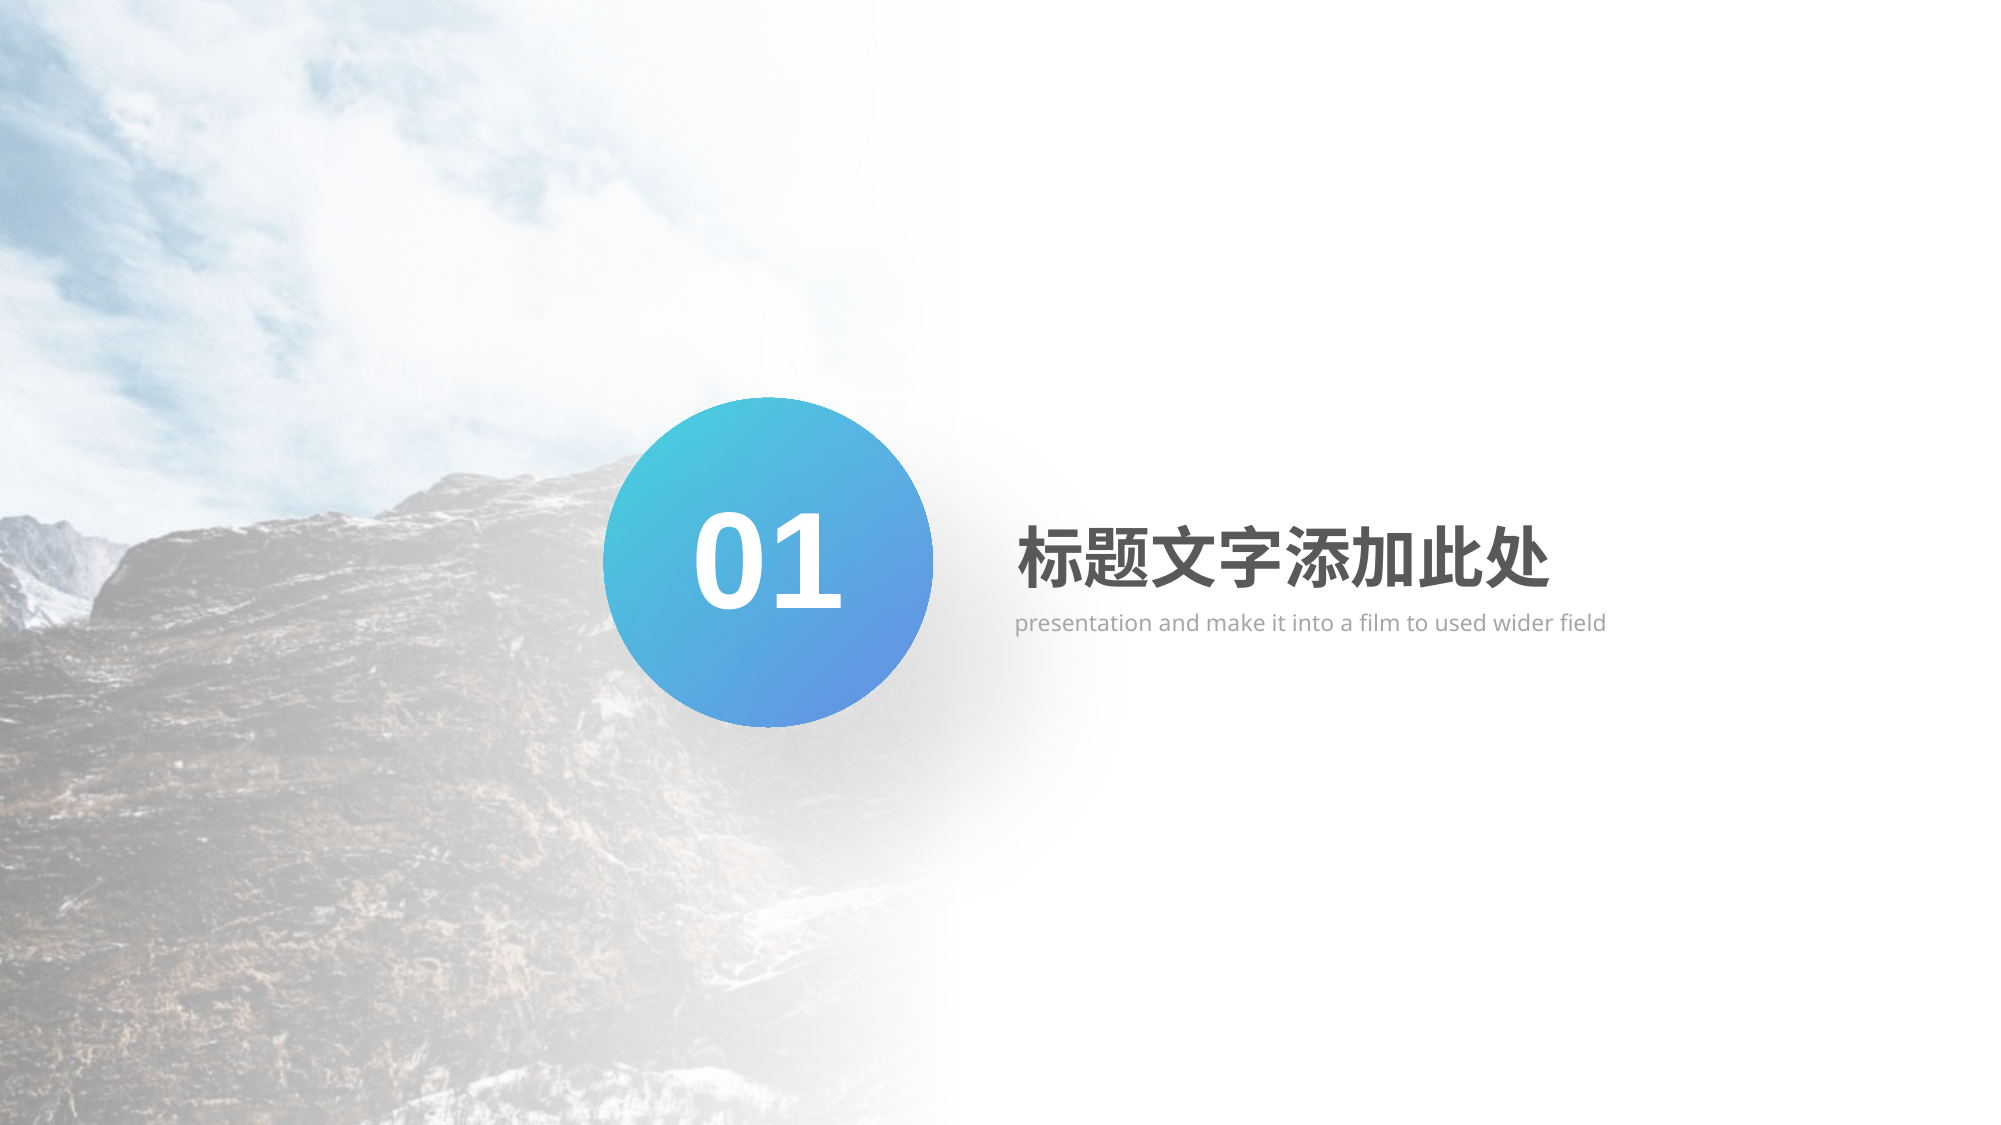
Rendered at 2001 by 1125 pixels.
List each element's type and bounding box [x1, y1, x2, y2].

text_box [536, 397, 1000, 728]
text_box [0, 0, 2000, 1125]
text_box [999, 508, 1635, 643]
